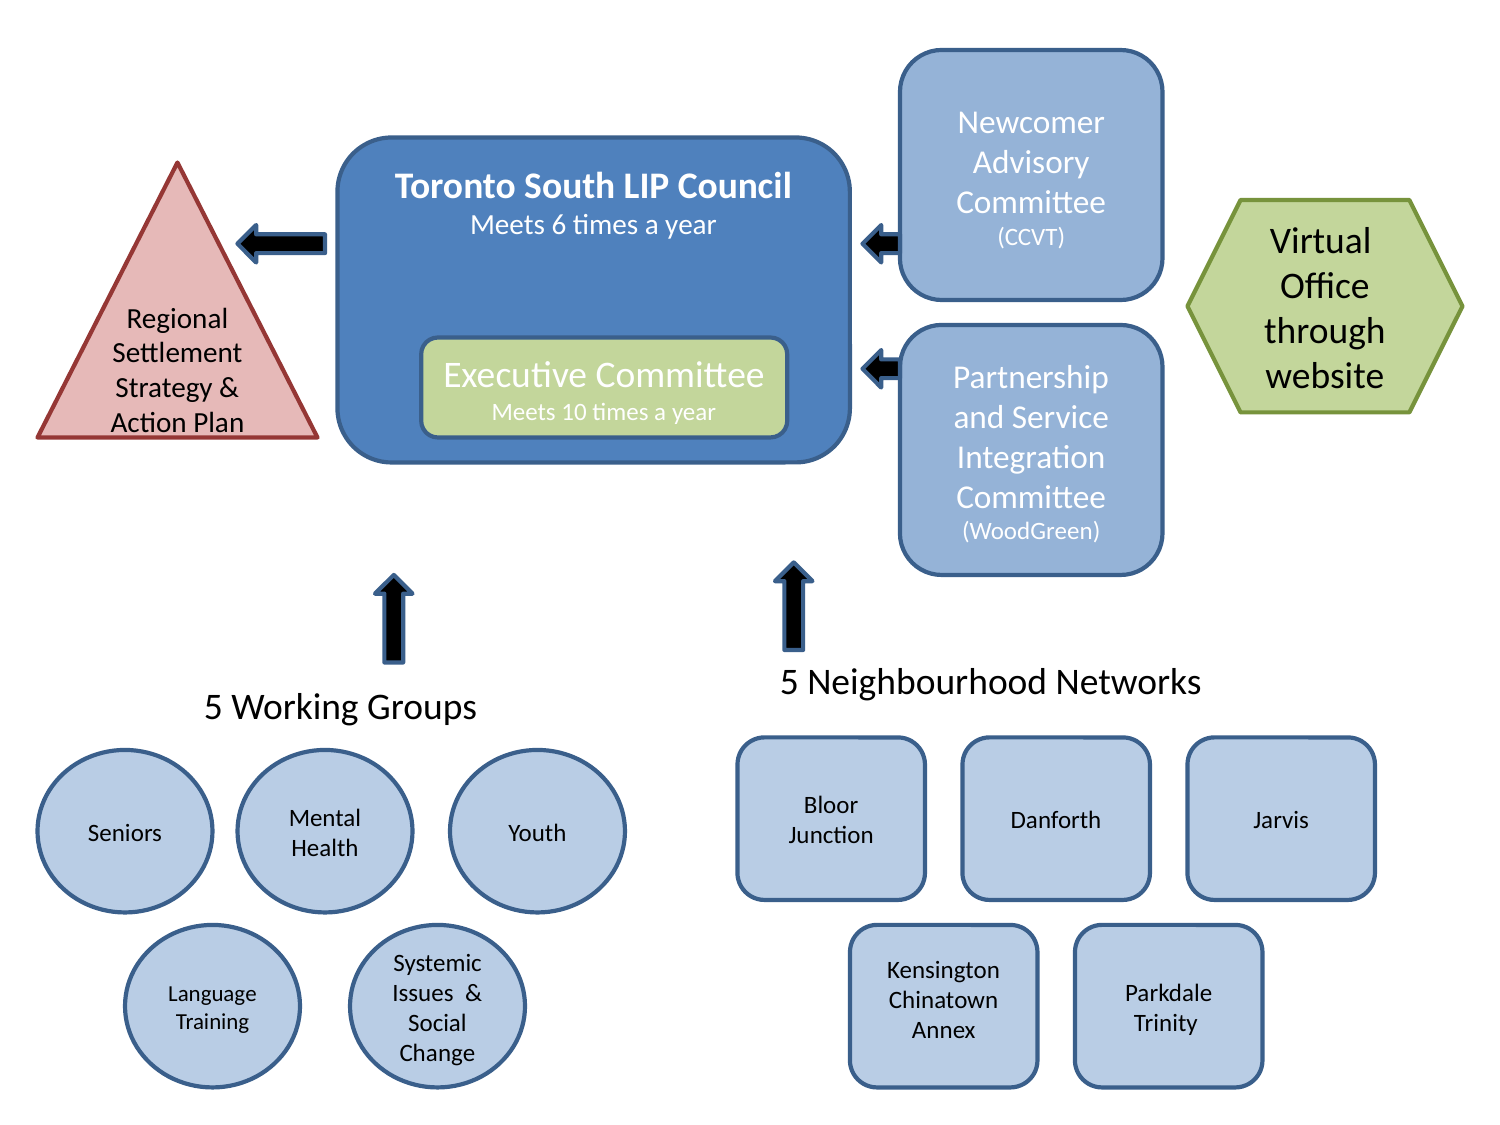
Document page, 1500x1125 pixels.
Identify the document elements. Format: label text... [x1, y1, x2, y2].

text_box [337, 137, 851, 463]
text_box Regional Settlement Strategy & Action Plan [35, 160, 320, 440]
text_box Virtual Office through website [1185, 197, 1465, 415]
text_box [37, 749, 626, 1088]
text_box [373, 572, 415, 665]
text_box [235, 223, 328, 265]
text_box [737, 737, 1376, 1088]
text_box 5 Neighbourhood Networks [764, 649, 1217, 710]
text_box [860, 223, 903, 265]
text_box 5 Working Groups [189, 674, 493, 735]
text_box [773, 560, 815, 649]
text_box [860, 348, 903, 390]
text_box Partnership and Service Integration Committee (WoodGreen) [897, 322, 1165, 578]
text_box Newcomer Advisory Committee (CCVT) [897, 47, 1165, 303]
